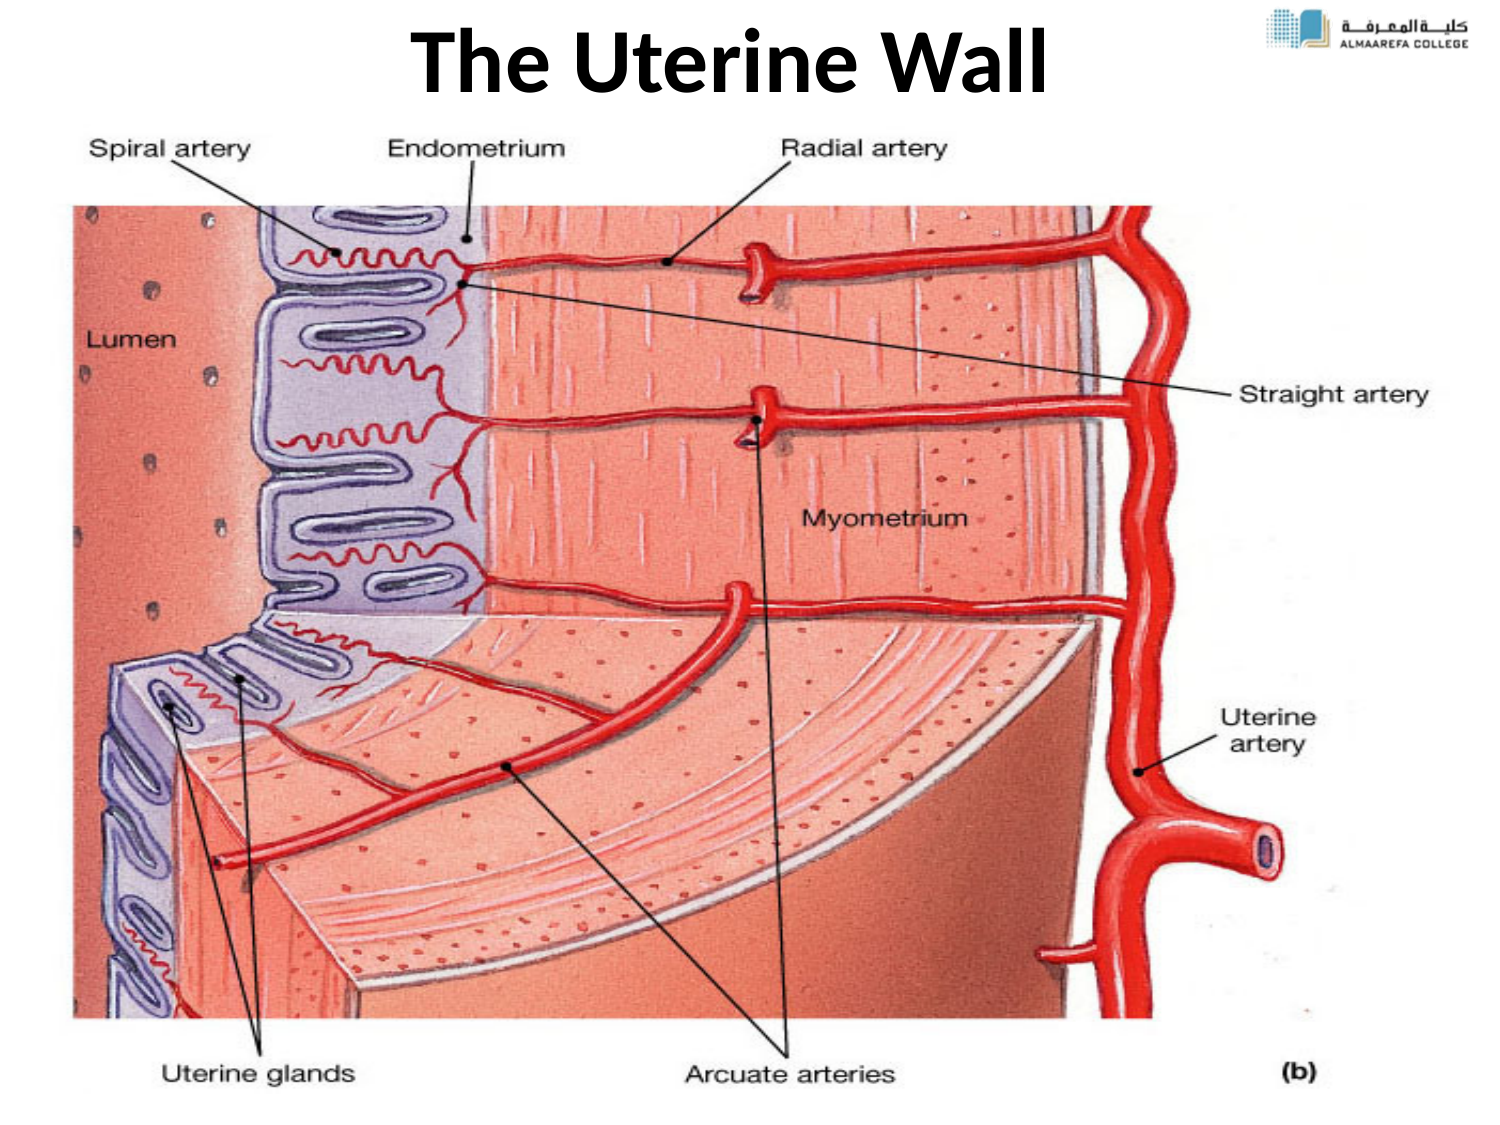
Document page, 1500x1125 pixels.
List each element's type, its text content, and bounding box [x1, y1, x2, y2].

picture [49, 124, 1451, 1095]
title The Uterine Wall [55, 0, 1406, 123]
picture [1406, 0, 1473, 65]
